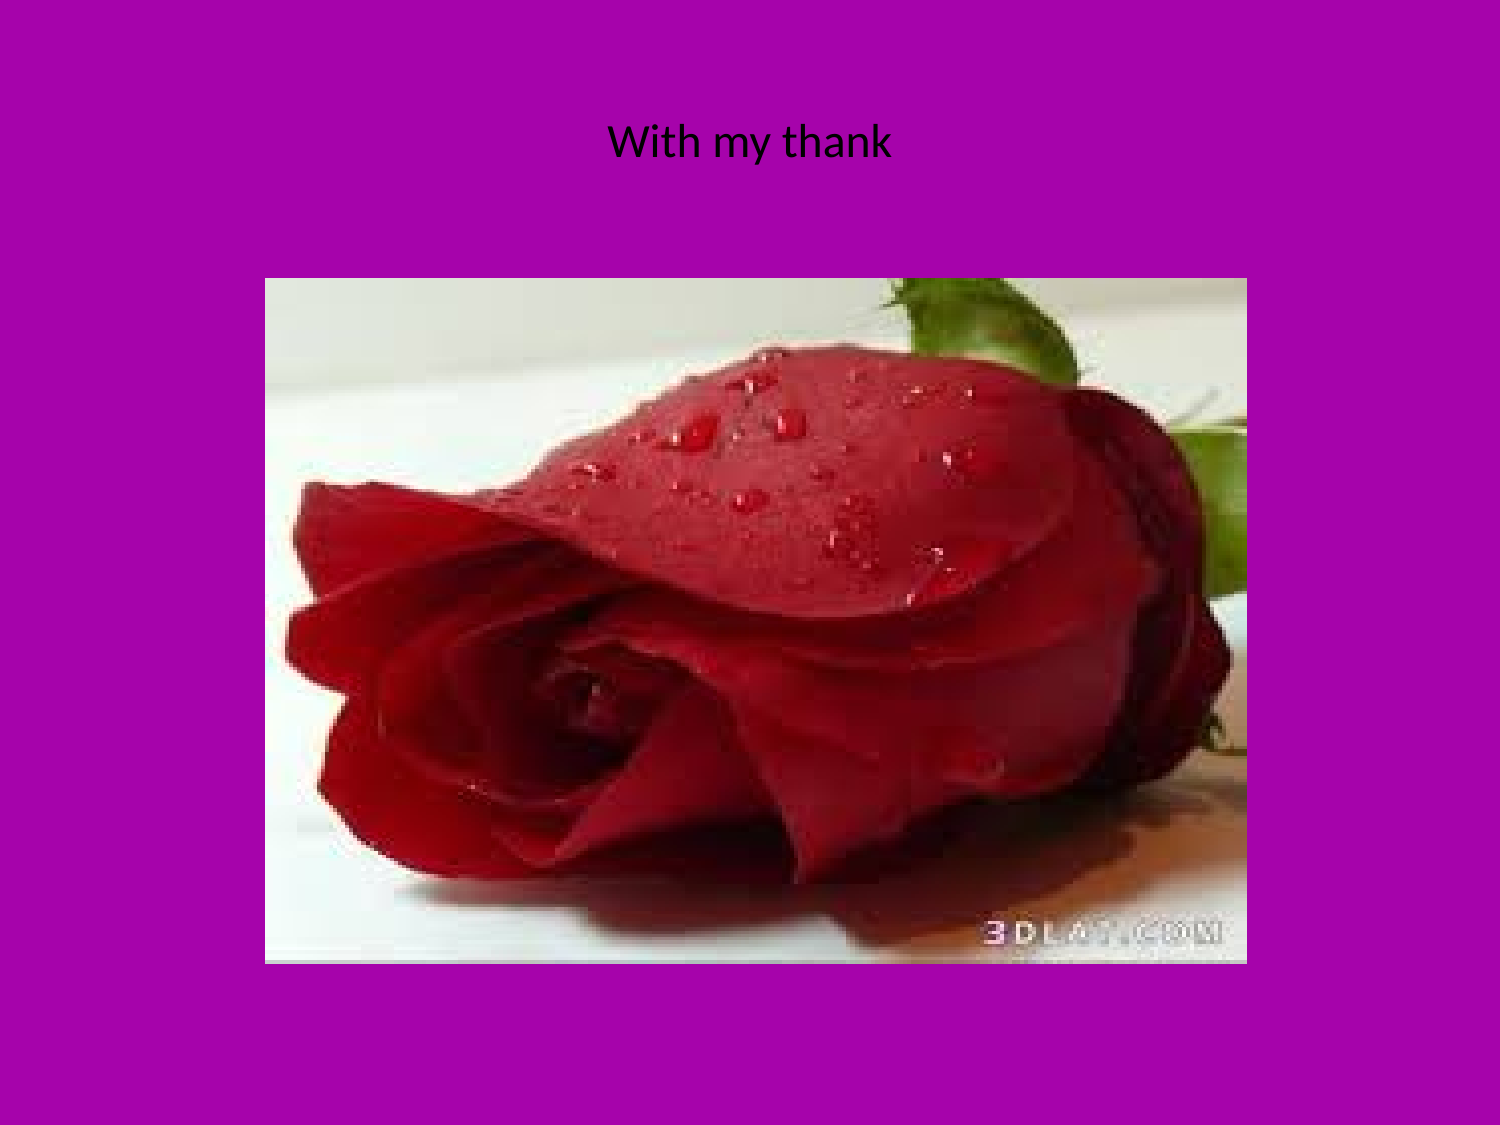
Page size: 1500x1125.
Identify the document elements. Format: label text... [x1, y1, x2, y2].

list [265, 278, 1247, 965]
title With my thank [75, 45, 1425, 233]
